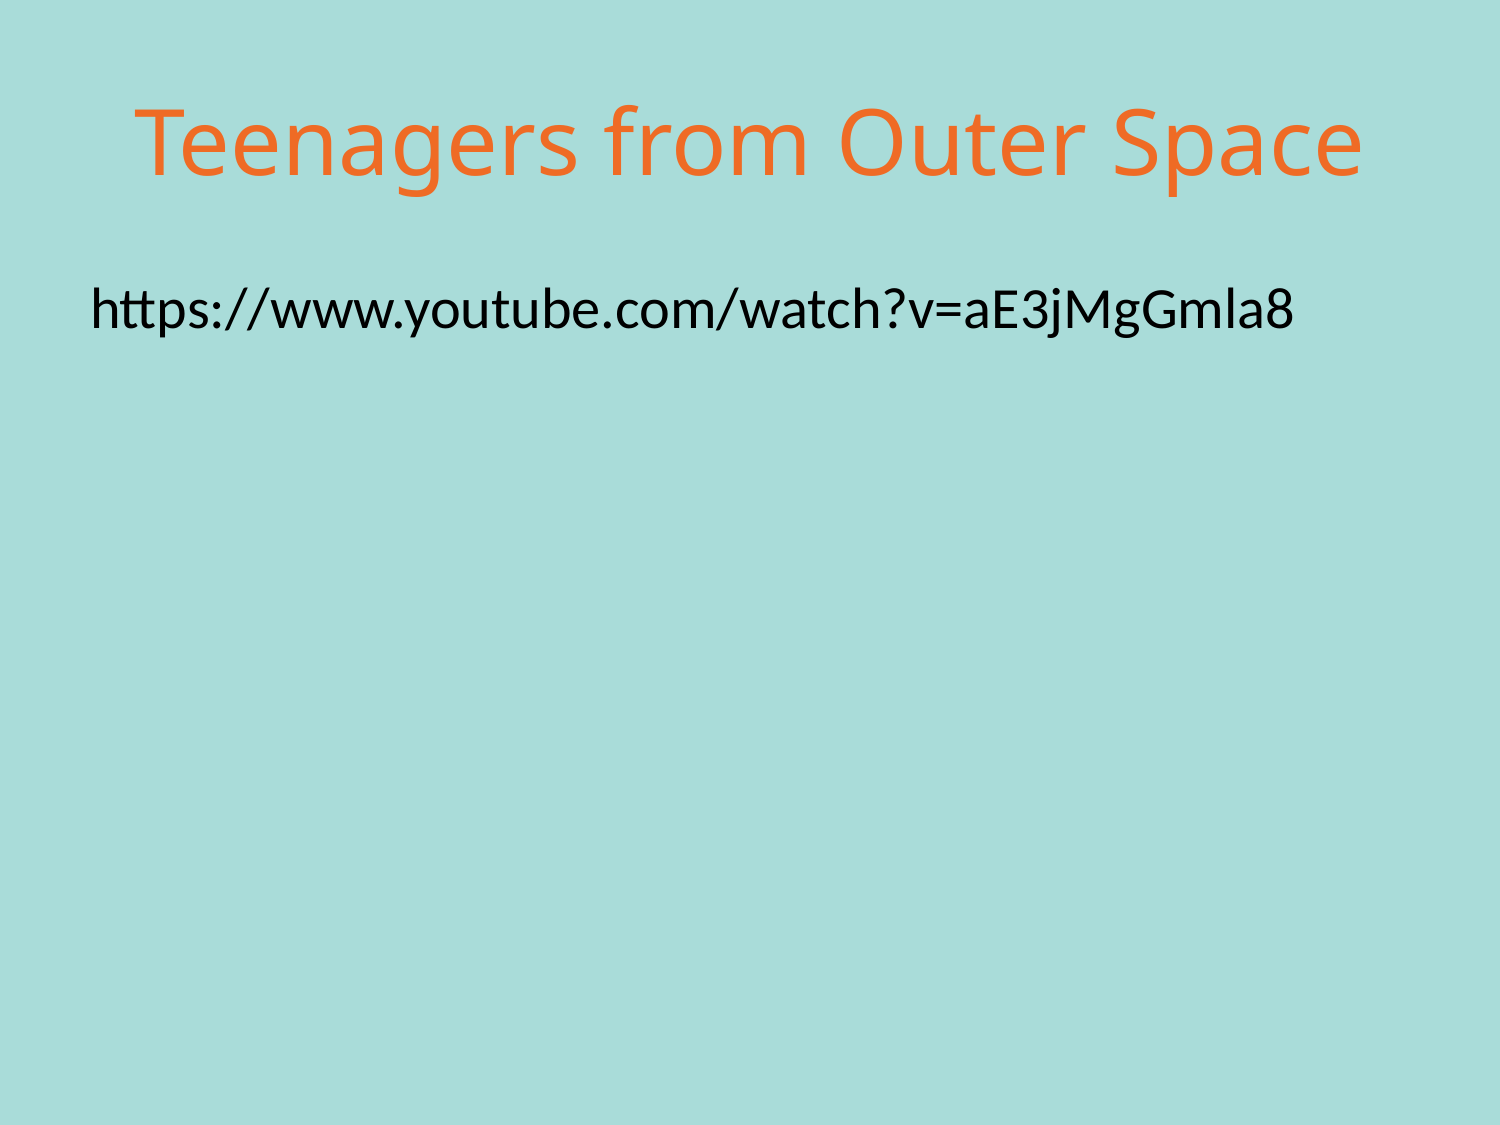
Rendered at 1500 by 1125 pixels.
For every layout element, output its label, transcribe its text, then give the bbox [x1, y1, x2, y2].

title Teenagers from Outer Space [75, 45, 1425, 233]
list https://www.youtube.com/watch?v=aE3jMgGmla8 [75, 262, 1425, 1005]
